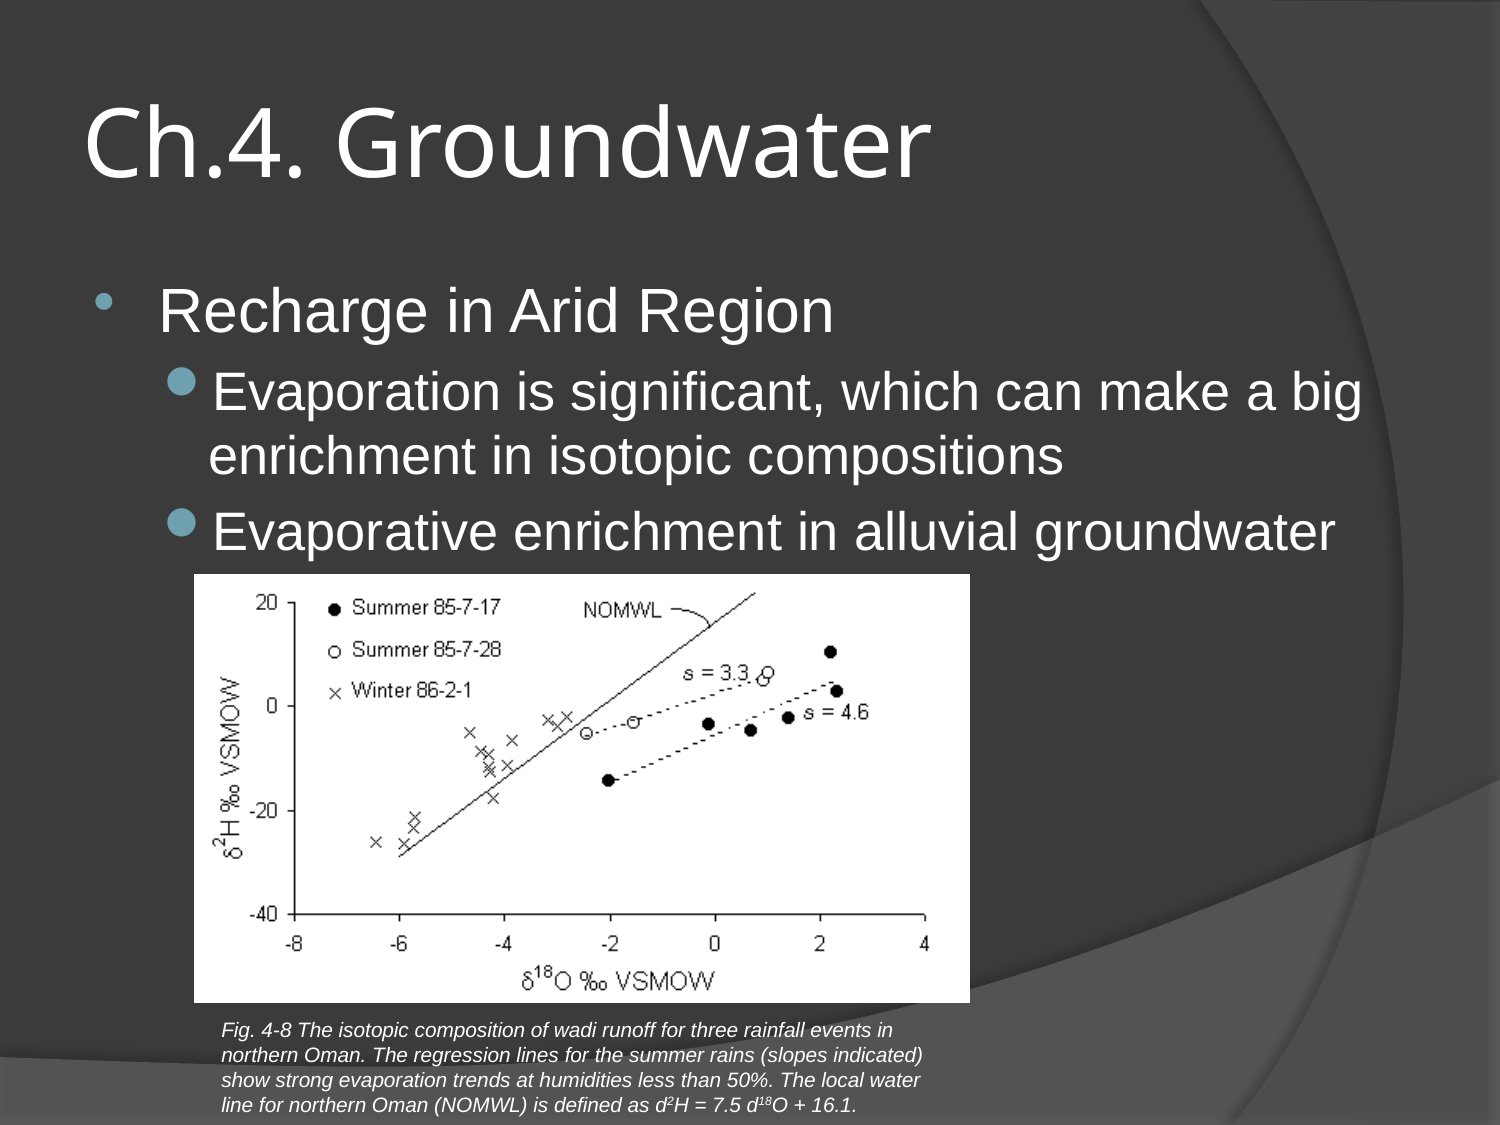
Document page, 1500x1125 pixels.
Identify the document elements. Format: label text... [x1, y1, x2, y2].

text_box Fig. 4-8 The isotopic composition of wadi runoff for three rainfall events in northern Oman. The regression lines for the summer rains (slopes indicated) show strong evaporation trends at humidities less than 50%. The local water line for northern Oman (NOMWL) is defined as d2H = 7.5 d18O + 16.1. [206, 1012, 957, 1124]
list Recharge in Arid Region Evaporation is significant, which can make a big enrichment in isotopic compositions Evaporative enrichment in alluvial groundwater [75, 262, 1424, 1005]
picture [194, 573, 971, 1003]
title Ch.4. Groundwater [75, 45, 1300, 233]
